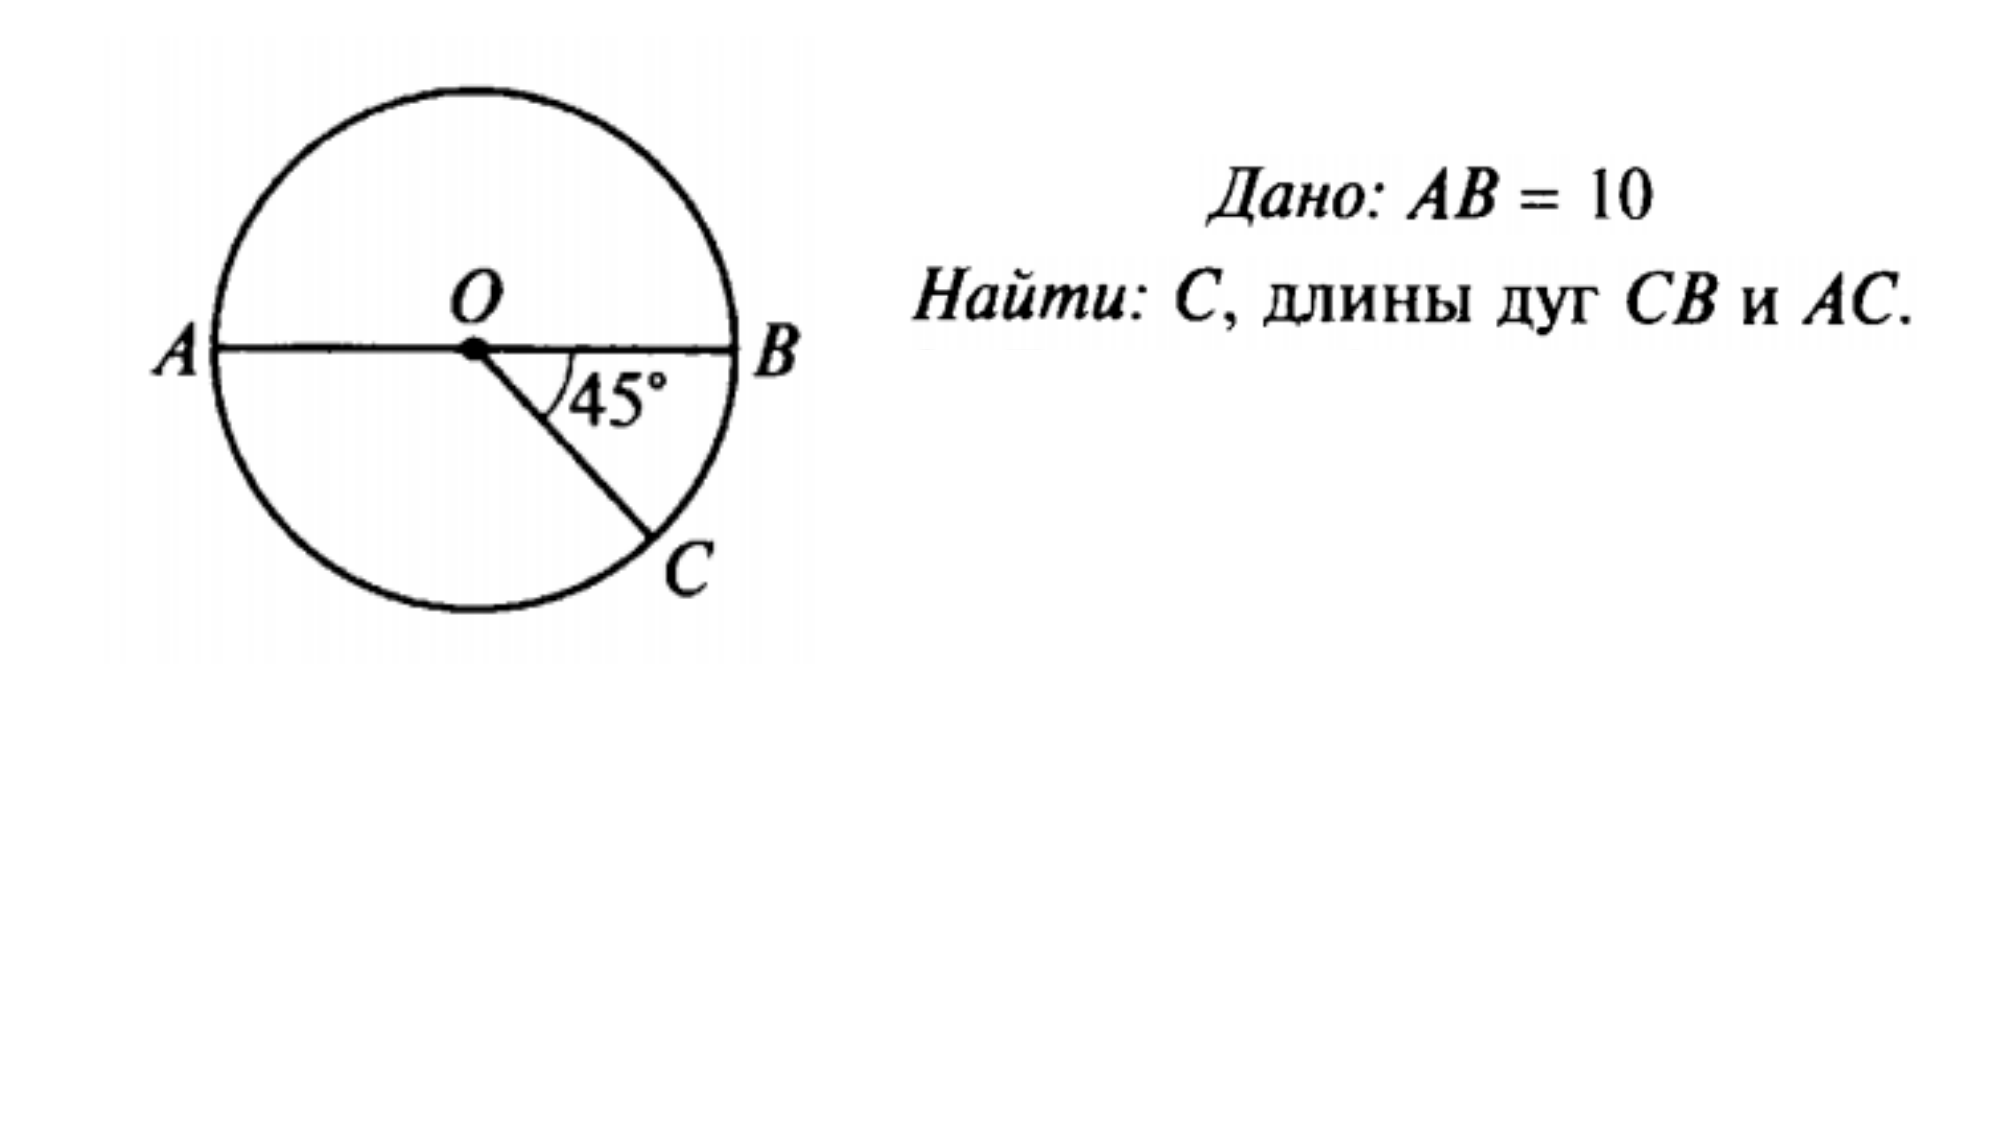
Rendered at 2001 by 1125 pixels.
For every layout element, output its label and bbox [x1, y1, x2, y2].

picture [892, 256, 1918, 350]
picture [1199, 153, 1673, 235]
picture [95, 36, 834, 664]
